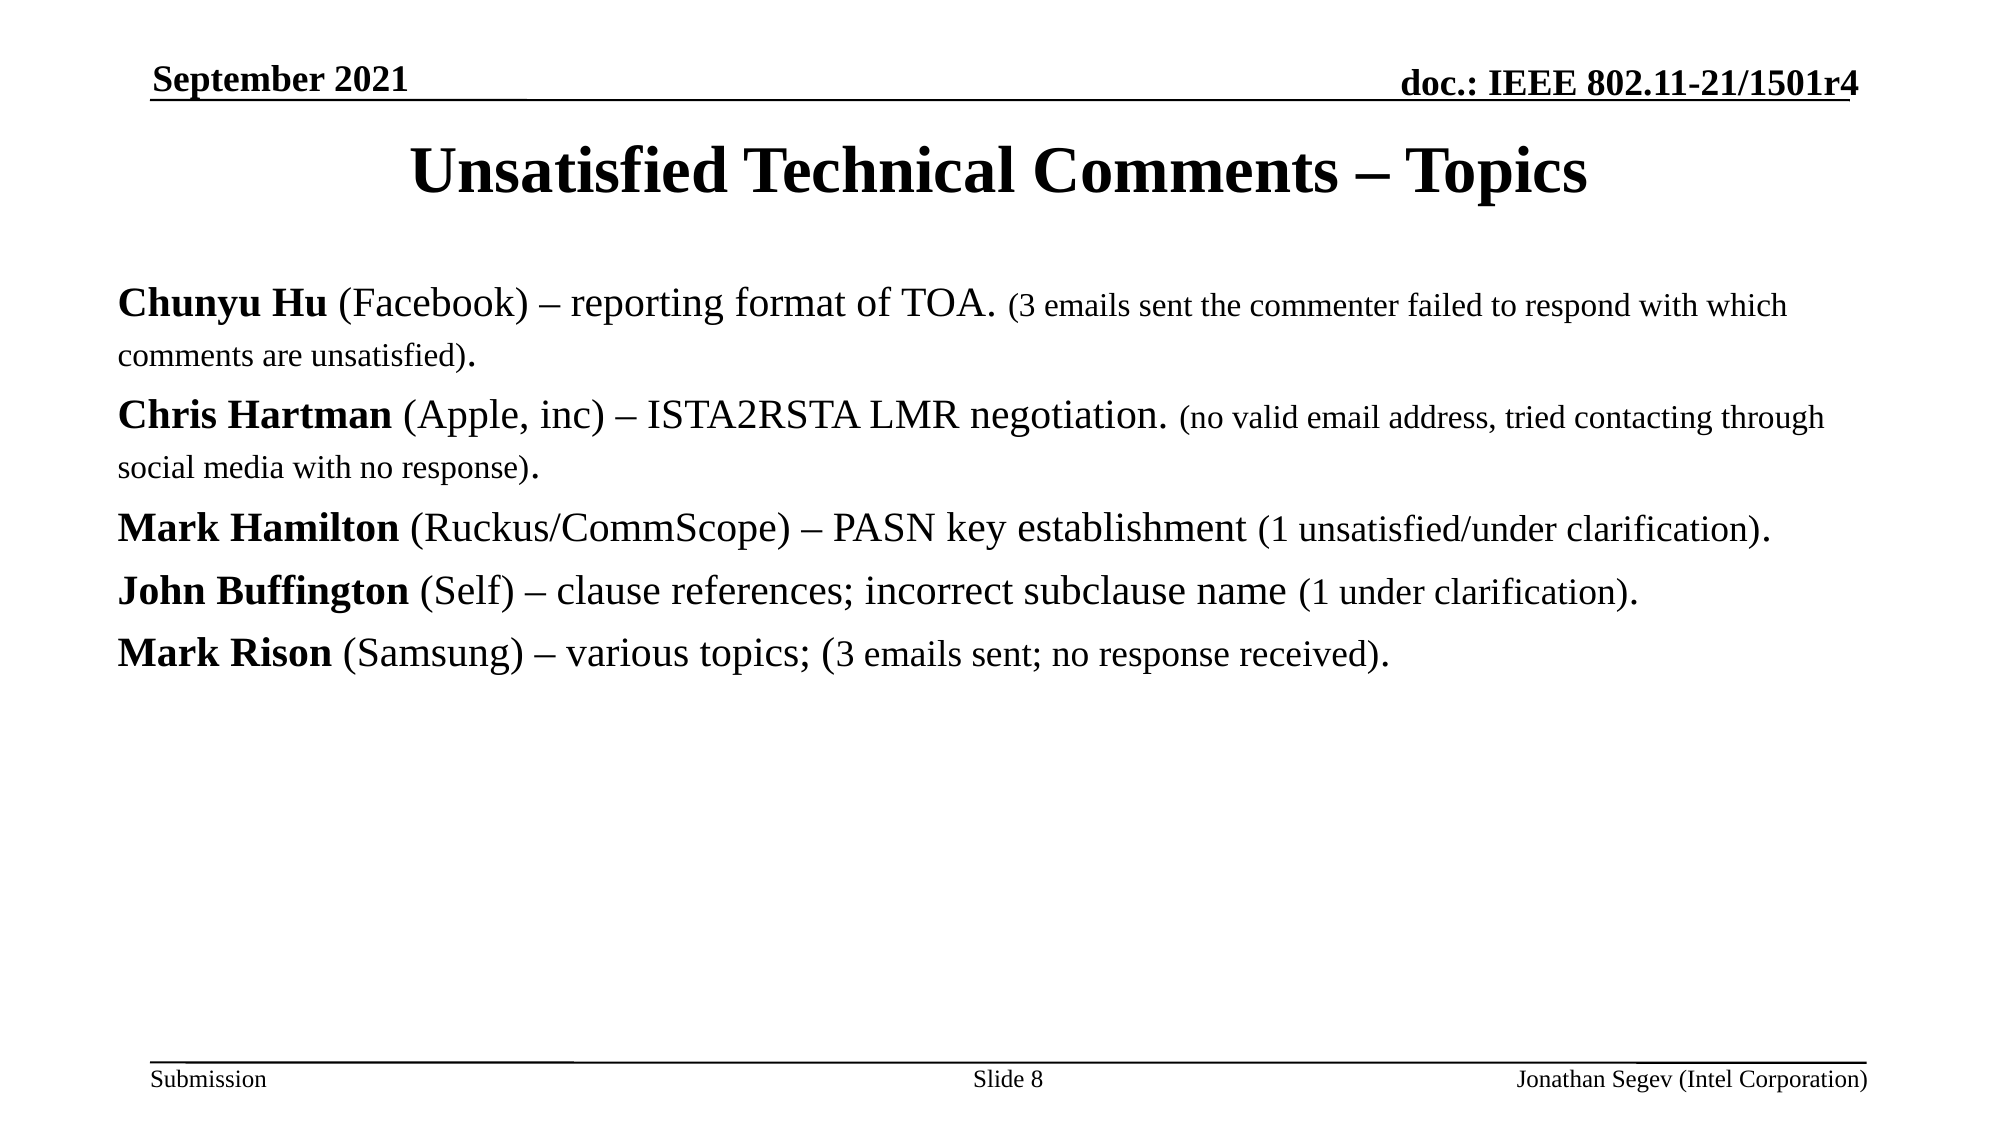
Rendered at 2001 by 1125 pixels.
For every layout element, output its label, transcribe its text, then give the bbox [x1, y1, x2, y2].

list Chunyu Hu (Facebook) – reporting format of TOA. (3 emails sent the commenter failed to respond with which comments are unsatisfied). Chris Hartman (Apple, inc) – ISTA2RSTA LMR negotiation. (no valid email address, tried contacting through social media with no response). Mark Hamilton (Ruckus/CommScope) – PASN key establishment (1 unsatisfied/under clarification). John Buffington (Self) – clause references; incorrect subclause name (1 under clarification). Mark Rison (Samsung) – various topics; (3 emails sent; no response received). [102, 266, 1850, 1000]
title Unsatisfied Technical Comments – Topics [149, 112, 1850, 221]
footer Jonathan Segev (Intel Corporation) [1171, 1061, 1869, 1093]
slide_number Slide 8 [950, 1061, 1067, 1123]
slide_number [152, 54, 563, 100]
